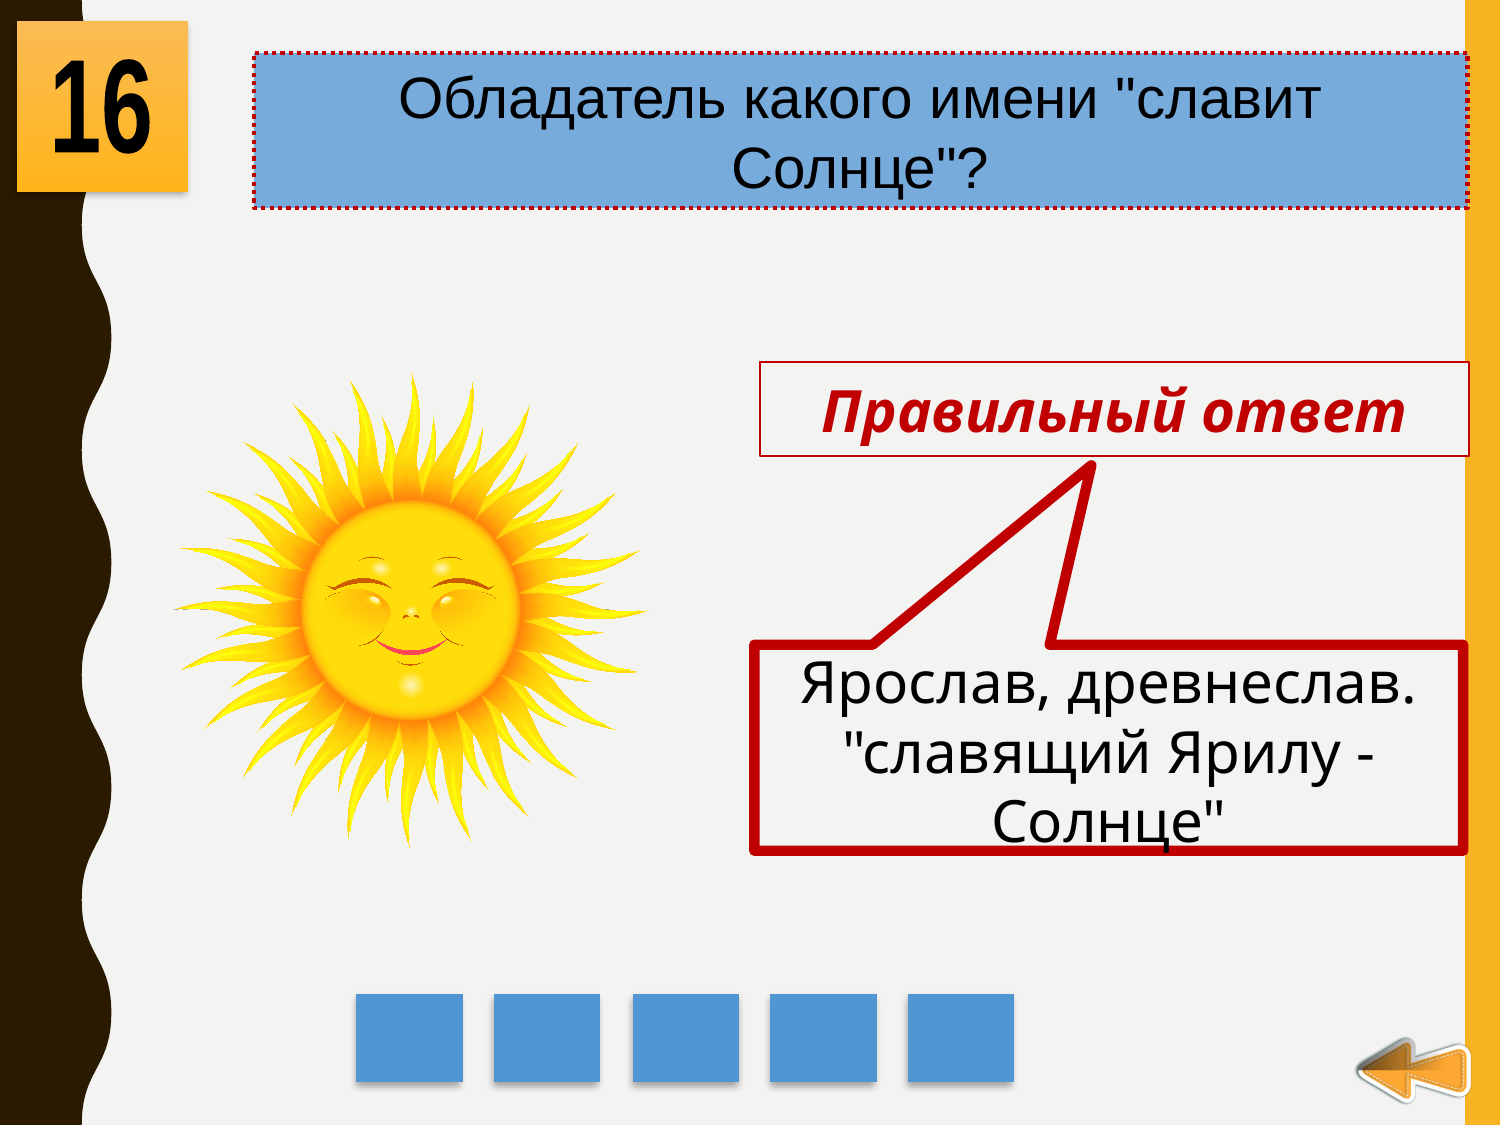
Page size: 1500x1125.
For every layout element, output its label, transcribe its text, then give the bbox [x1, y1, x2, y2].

text_box Ярослав, древнеслав. "славящий Ярилу - Солнце" [753, 464, 1465, 852]
text_box [16, 20, 188, 193]
text_box [633, 994, 740, 1083]
text_box Правильный ответ [759, 361, 1470, 457]
text_box Обладатель какого имени "славит Солнце"? [253, 52, 1468, 208]
picture [159, 361, 660, 858]
text_box [493, 994, 601, 1083]
text_box [356, 994, 463, 1083]
text_box [770, 994, 877, 1083]
text_box [907, 994, 1015, 1083]
picture [1352, 1036, 1472, 1106]
